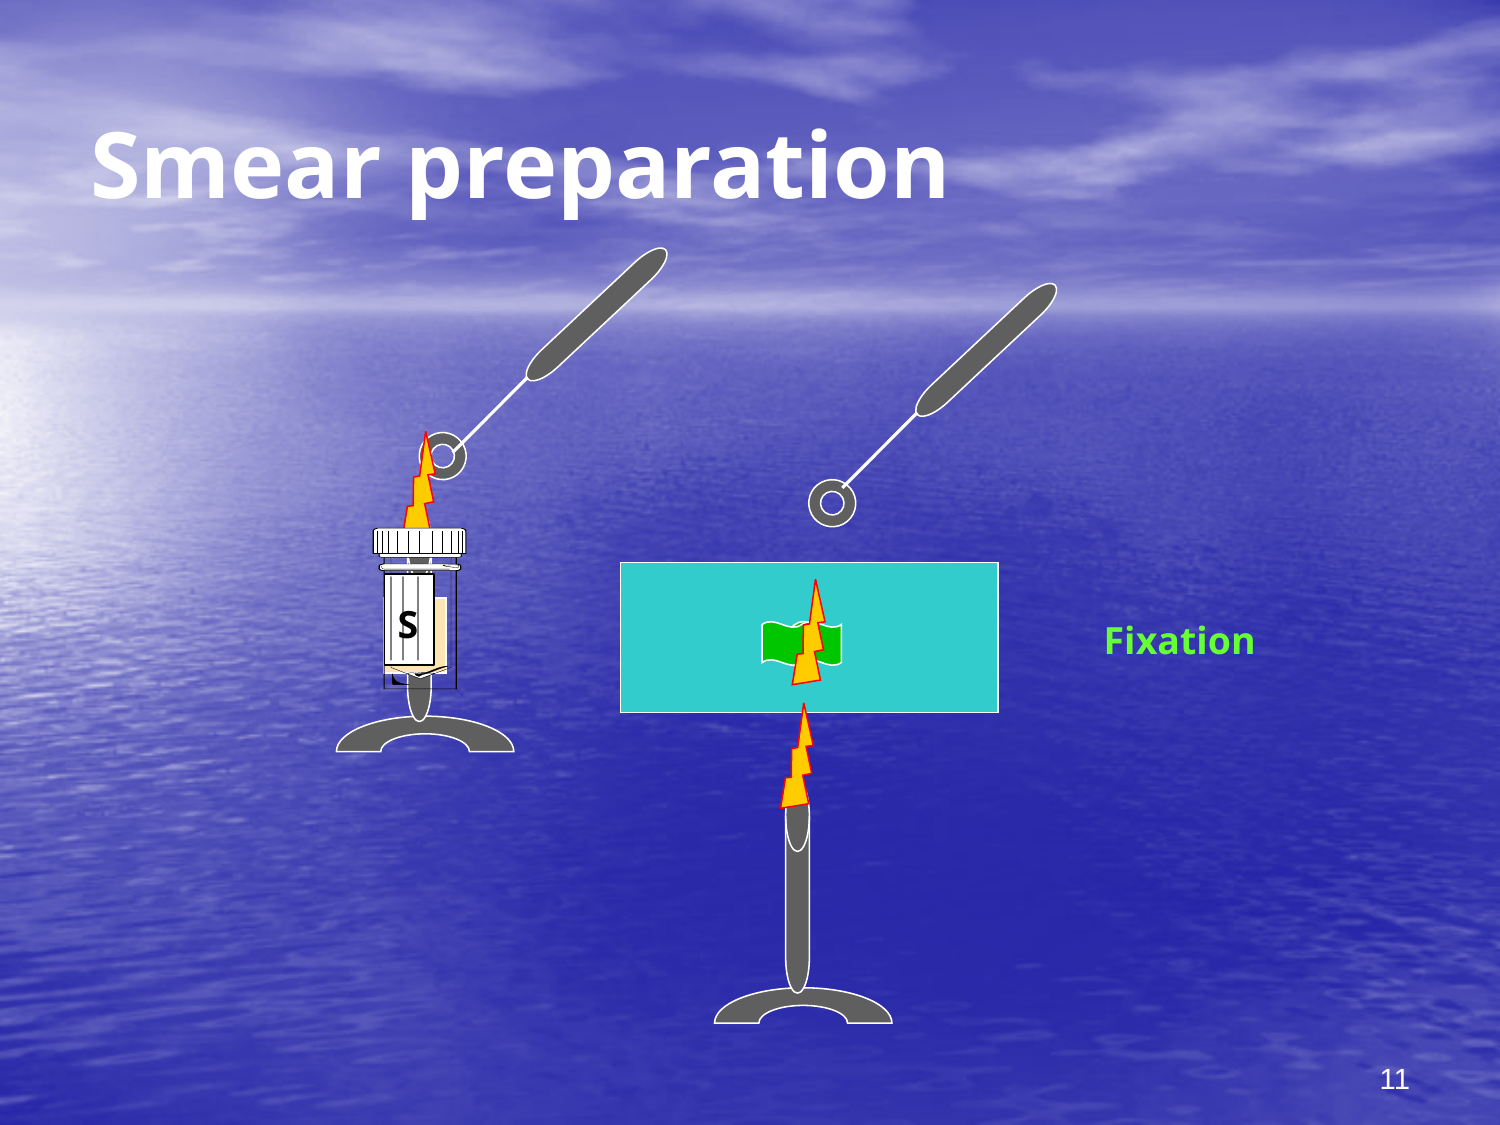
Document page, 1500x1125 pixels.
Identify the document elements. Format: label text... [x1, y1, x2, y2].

text_box Fixation [1088, 609, 1281, 670]
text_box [371, 526, 467, 690]
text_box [336, 438, 514, 788]
text_box [620, 562, 999, 713]
title Smear preparation [74, 47, 1426, 276]
text_box [808, 479, 856, 527]
text_box [792, 579, 826, 685]
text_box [714, 709, 893, 1059]
slide_number 11 [1074, 1024, 1426, 1103]
text_box [915, 283, 1057, 417]
text_box [762, 621, 809, 666]
text_box [430, 432, 455, 436]
text_box [526, 248, 667, 381]
text_box [815, 623, 842, 666]
text_box [792, 621, 806, 627]
